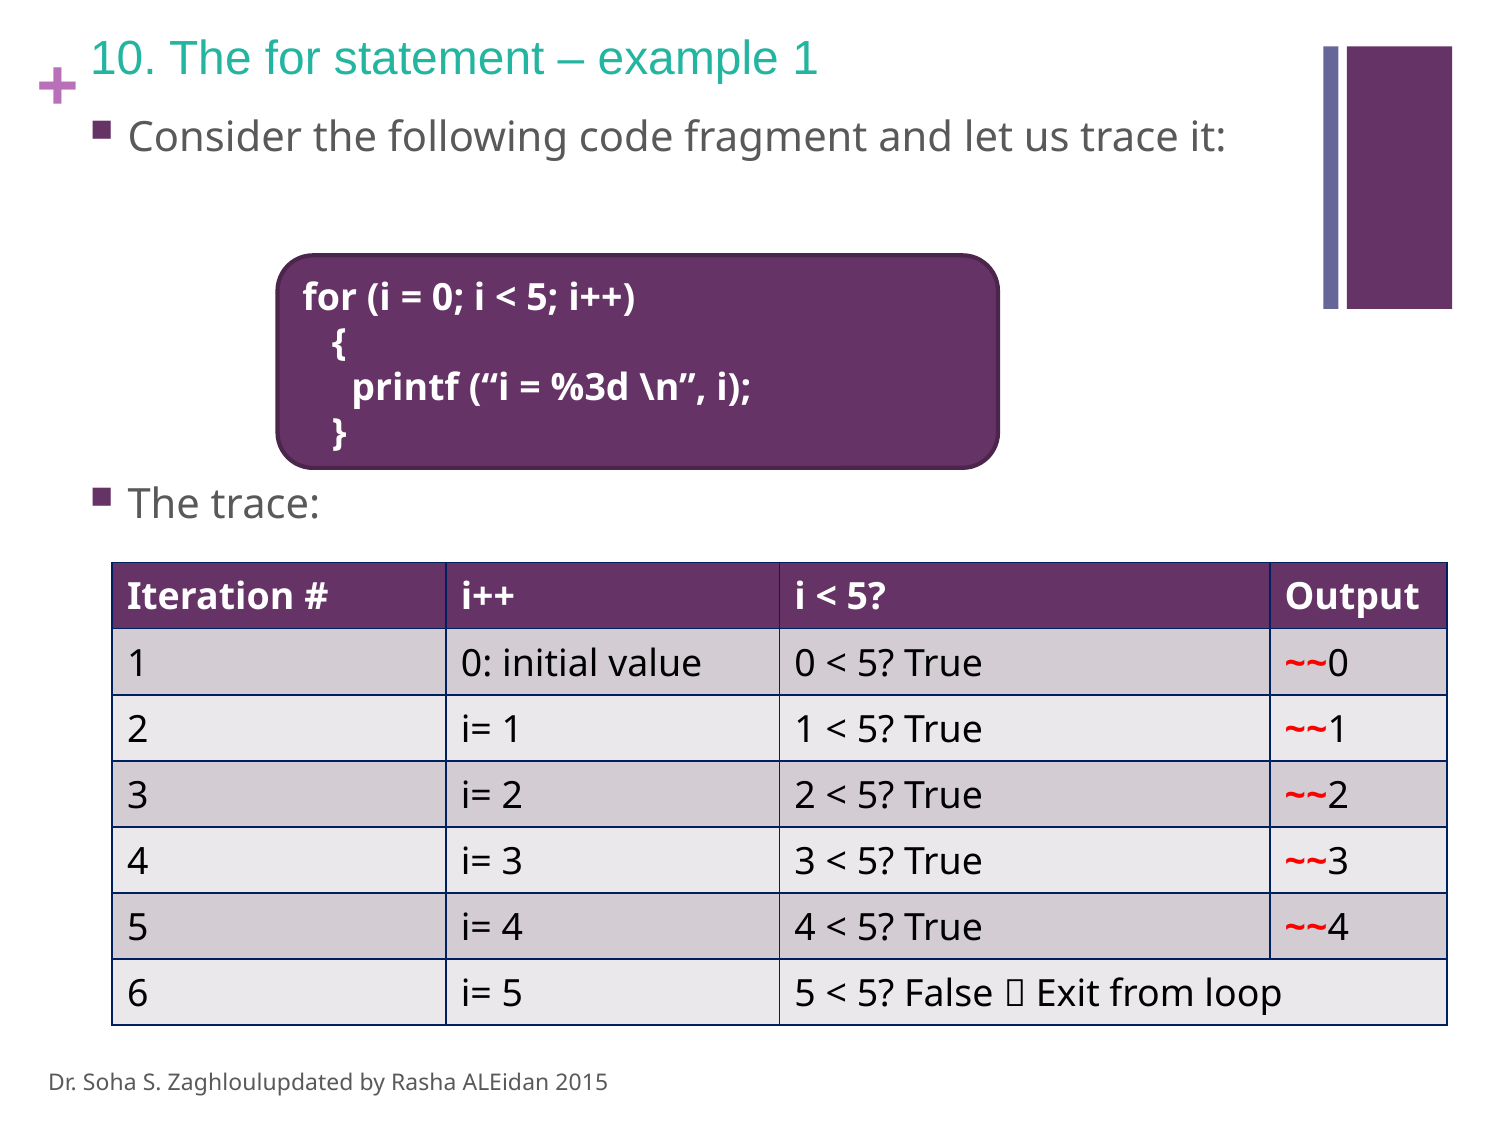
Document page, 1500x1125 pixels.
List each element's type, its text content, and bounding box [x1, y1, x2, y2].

table_cell i= 5 [447, 960, 779, 1024]
table_cell ~~1 [1271, 696, 1446, 760]
table_cell 1 [113, 629, 445, 694]
table_cell 4 [113, 828, 445, 892]
table_cell 3 [113, 762, 445, 826]
table_cell 4 < 5? True [780, 894, 1269, 958]
table_header Iteration # [113, 563, 445, 628]
table_header Output [1271, 563, 1446, 628]
table_cell ~~2 [1271, 762, 1446, 826]
table_cell ~~0 [1271, 629, 1446, 694]
table_header i++ [447, 563, 779, 628]
table_cell 1 < 5? True [780, 696, 1269, 760]
table_cell i= 4 [447, 894, 779, 958]
table_cell i= 3 [447, 828, 779, 892]
table_cell i= 2 [447, 762, 779, 826]
text_box for (i = 0; i < 5; i++) { printf (“i = %3d \n”, i); } [275, 253, 1001, 470]
table_cell 3 < 5? True [780, 828, 1269, 892]
table_cell 6 [113, 960, 445, 1024]
table_cell ~~3 [1271, 828, 1446, 892]
list Consider the following code fragment and let us trace it: The trace: [75, 101, 1341, 1059]
table_cell 5 < 5? False  Exit from loop [780, 960, 1446, 1024]
table_cell 2 < 5? True [780, 762, 1269, 826]
table_cell 0: initial value [447, 629, 779, 694]
table_cell ~~4 [1271, 894, 1446, 958]
table_cell 5 [113, 894, 445, 958]
title 10. The for statement – example 1 [75, 19, 1263, 93]
table_cell 2 [113, 696, 445, 760]
table_header i < 5? [780, 563, 1269, 628]
footer Dr. Soha S. Zaghloul updated by Rasha ALEidan 2015 [33, 1053, 1038, 1114]
table_cell i= 1 [447, 696, 779, 760]
table_cell 0 < 5? True [780, 629, 1269, 694]
